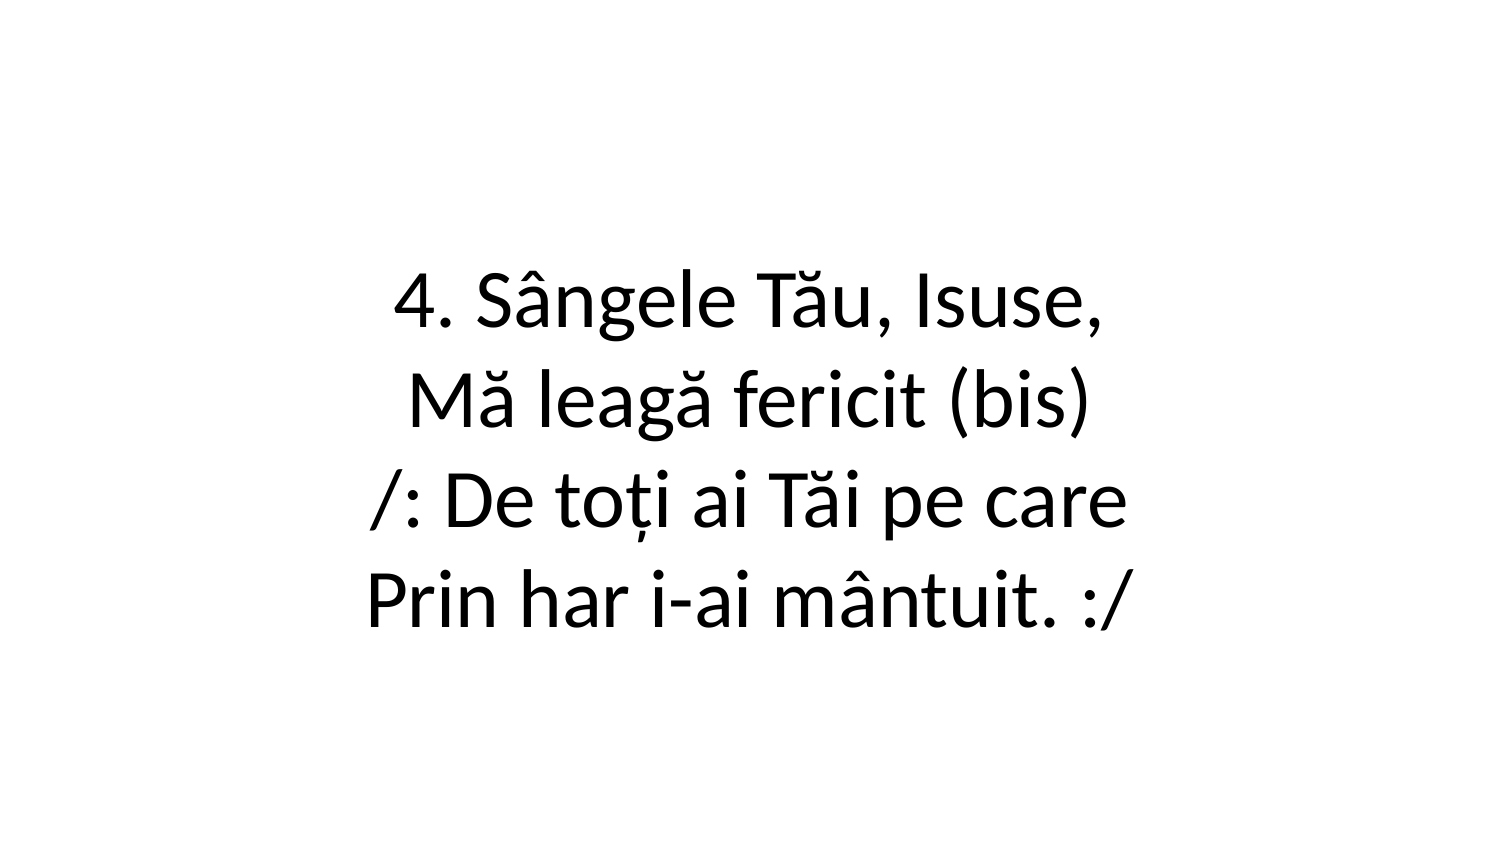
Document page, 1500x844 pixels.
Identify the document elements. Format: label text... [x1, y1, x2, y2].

text_box 4. Sângele Tău, Isuse, Mă leagă fericit (bis) /: De toți ai Tăi pe care Prin har i-ai mântuit. :/ [350, 192, 1150, 652]
